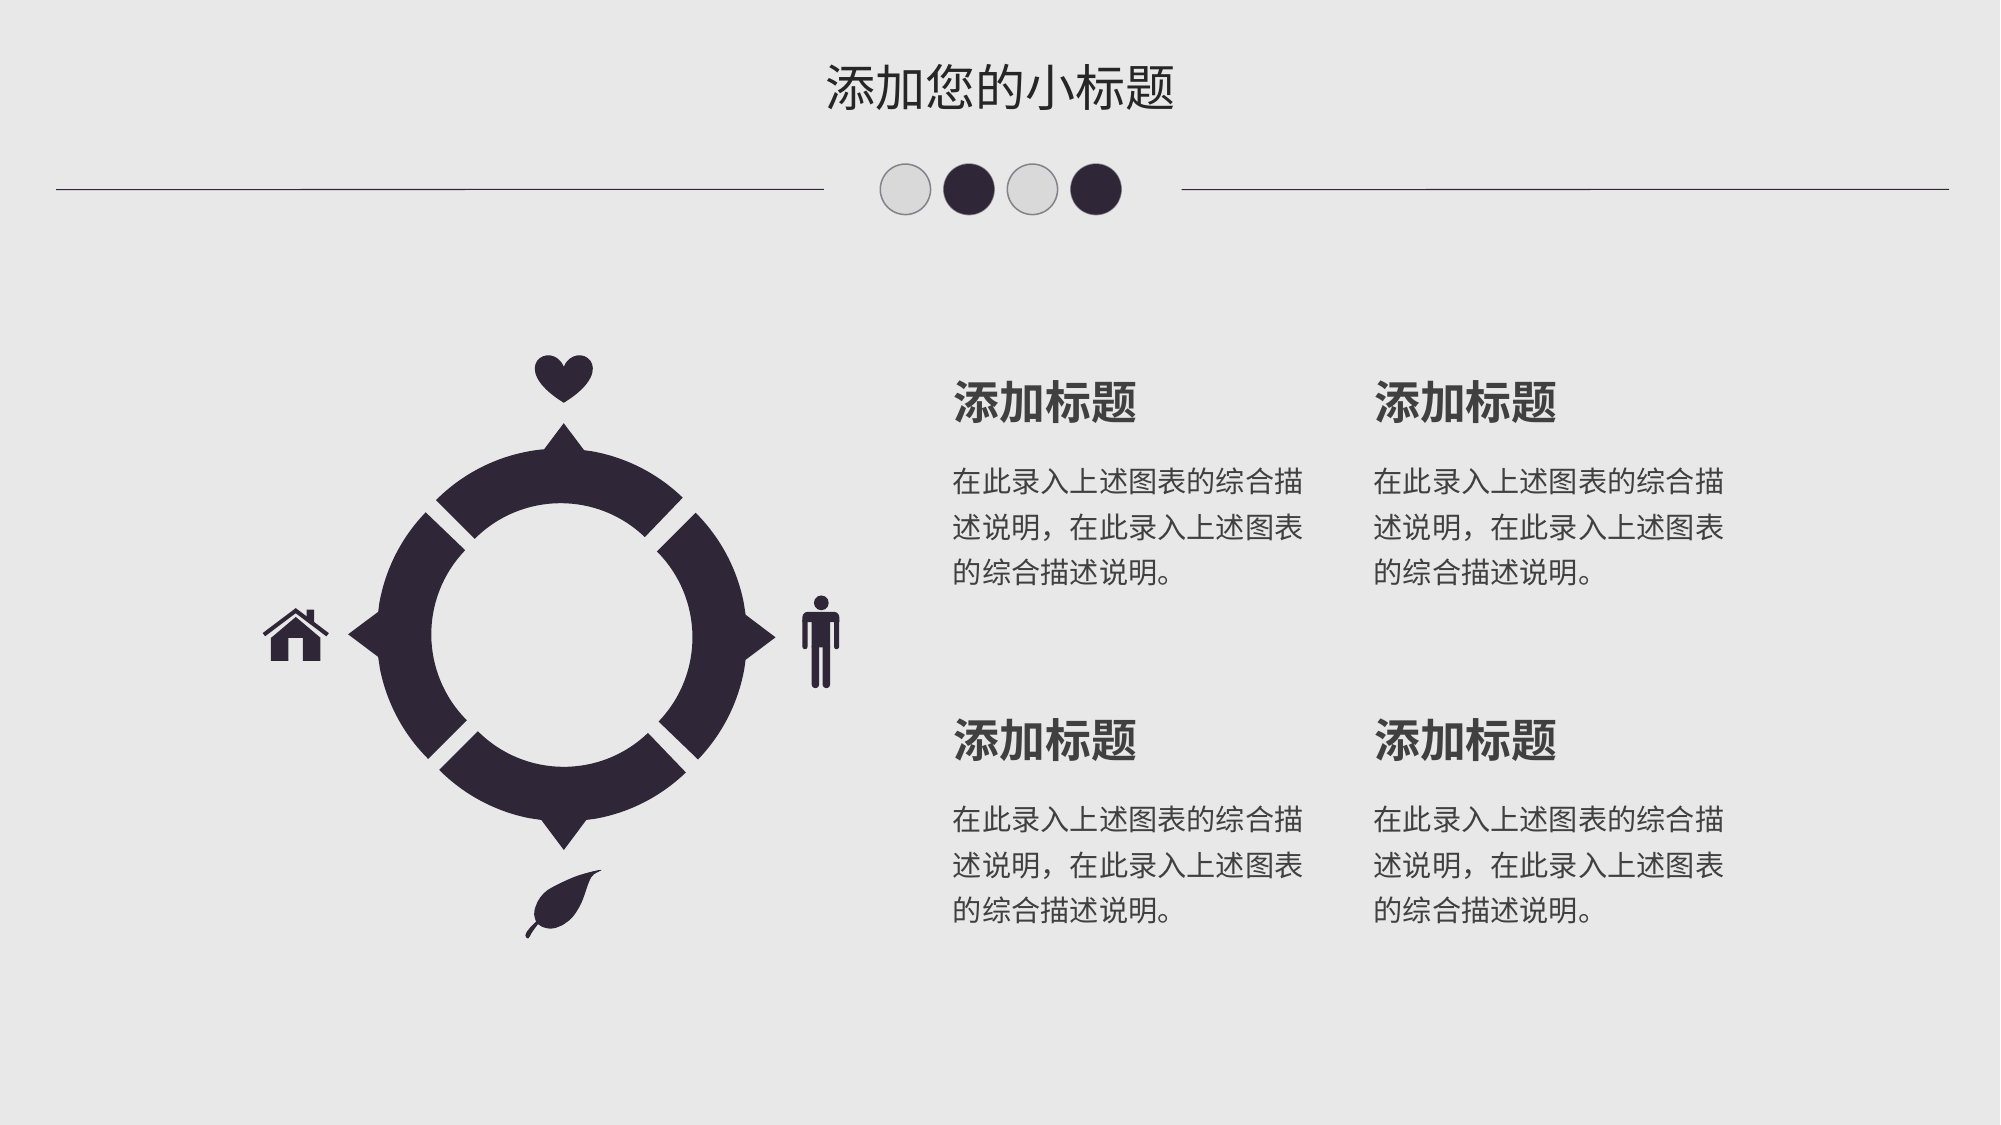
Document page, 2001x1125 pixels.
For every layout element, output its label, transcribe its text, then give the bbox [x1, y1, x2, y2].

text_box [434, 421, 685, 541]
text_box 在此录入上述图表的综合描述说明，在此录入上述图表的综合描述说明。 [1358, 445, 1753, 597]
text_box 添加标题 [1359, 704, 1573, 774]
text_box 在此录入上述图表的综合描述说明，在此录入上述图表的综合描述说明。 [1358, 783, 1753, 935]
text_box 添加标题 [939, 704, 1153, 774]
text_box [346, 510, 469, 761]
text_box [437, 729, 688, 852]
text_box 添加您的小标题 [810, 49, 1190, 124]
text_box [533, 354, 594, 404]
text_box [259, 609, 332, 661]
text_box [525, 869, 602, 939]
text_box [802, 595, 840, 689]
text_box 在此录入上述图表的综合描述说明，在此录入上述图表的综合描述说明。 [937, 445, 1335, 597]
text_box 在此录入上述图表的综合描述说明，在此录入上述图表的综合描述说明。 [937, 783, 1335, 935]
text_box [655, 511, 778, 761]
text_box 添加标题 [1359, 366, 1573, 437]
text_box 添加标题 [939, 366, 1153, 437]
